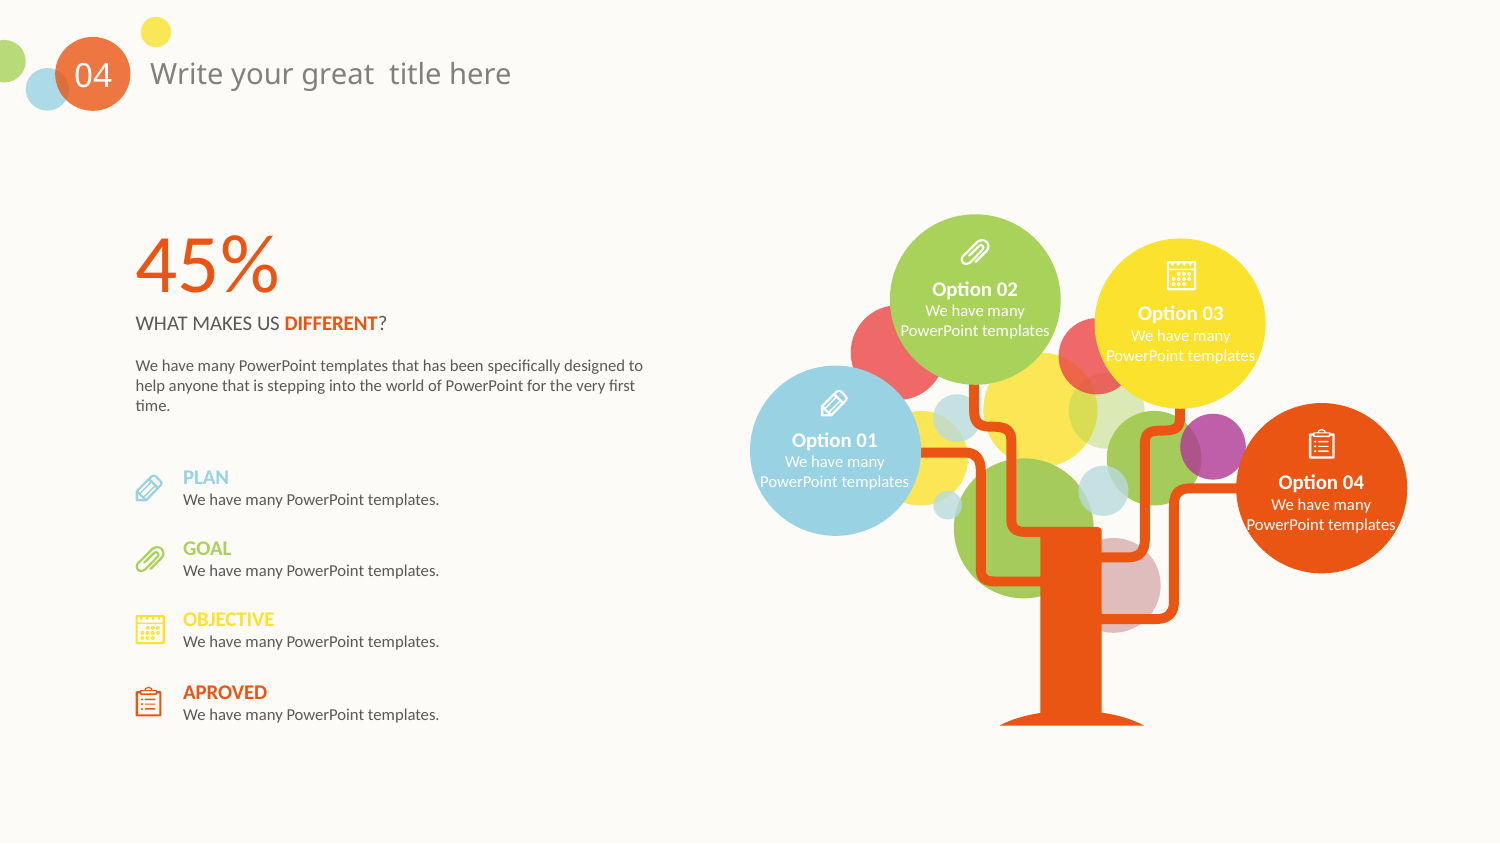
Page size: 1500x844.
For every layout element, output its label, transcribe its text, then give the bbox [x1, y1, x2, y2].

text_box [1180, 413, 1246, 480]
text_box [933, 490, 962, 520]
text_box [921, 385, 1236, 726]
text_box [1166, 261, 1197, 291]
text_box [1150, 422, 1198, 506]
text_box [1105, 365, 1255, 409]
text_box [1102, 553, 1161, 614]
text_box Option 01 We have many PowerPoint templates [758, 426, 912, 492]
text_box [25, 67, 66, 111]
text_box [1236, 403, 1408, 525]
text_box [983, 352, 1087, 465]
text_box [1058, 318, 1121, 395]
text_box [1017, 458, 1094, 526]
text_box [135, 474, 163, 502]
text_box [912, 410, 967, 447]
text_box [135, 615, 165, 645]
text_box [953, 478, 1040, 599]
text_box 45% [135, 209, 325, 310]
text_box Option 04 We have many PowerPoint templates [1244, 468, 1399, 534]
text_box [55, 36, 131, 111]
text_box PLAN We have many PowerPoint templates. [183, 463, 656, 509]
text_box [850, 305, 939, 400]
text_box [0, 39, 26, 83]
text_box [1102, 625, 1140, 633]
text_box [1249, 534, 1394, 574]
text_box [904, 458, 968, 506]
text_box [1102, 537, 1139, 552]
text_box Option 03 We have many PowerPoint templates [1104, 299, 1258, 365]
text_box Option 02 We have many PowerPoint templates [898, 275, 1053, 341]
text_box [960, 239, 990, 266]
text_box 04 [65, 53, 121, 94]
text_box [1078, 465, 1129, 516]
text_box [135, 686, 162, 717]
text_box [986, 460, 1040, 576]
text_box [1094, 238, 1266, 363]
text_box [900, 341, 1050, 385]
text_box [1068, 387, 1145, 449]
text_box [820, 389, 848, 417]
text_box [1106, 410, 1175, 504]
text_box GOAL We have many PowerPoint templates. [183, 534, 656, 580]
text_box [760, 492, 911, 536]
text_box OBJECTIVE We have many PowerPoint templates. [183, 605, 656, 651]
text_box [1308, 428, 1335, 459]
text_box Write your great title here [150, 55, 606, 91]
text_box [933, 394, 978, 442]
text_box [889, 214, 1061, 336]
text_box [135, 546, 165, 573]
text_box WHAT MAKES US DIFFERENT? We have many PowerPoint templates that has been specifically designed to help anyone that is stepping into the world of PowerPoint for the very first time. [135, 309, 668, 415]
text_box [140, 16, 172, 48]
text_box [750, 365, 922, 489]
text_box APROVED We have many PowerPoint templates. [183, 679, 656, 725]
